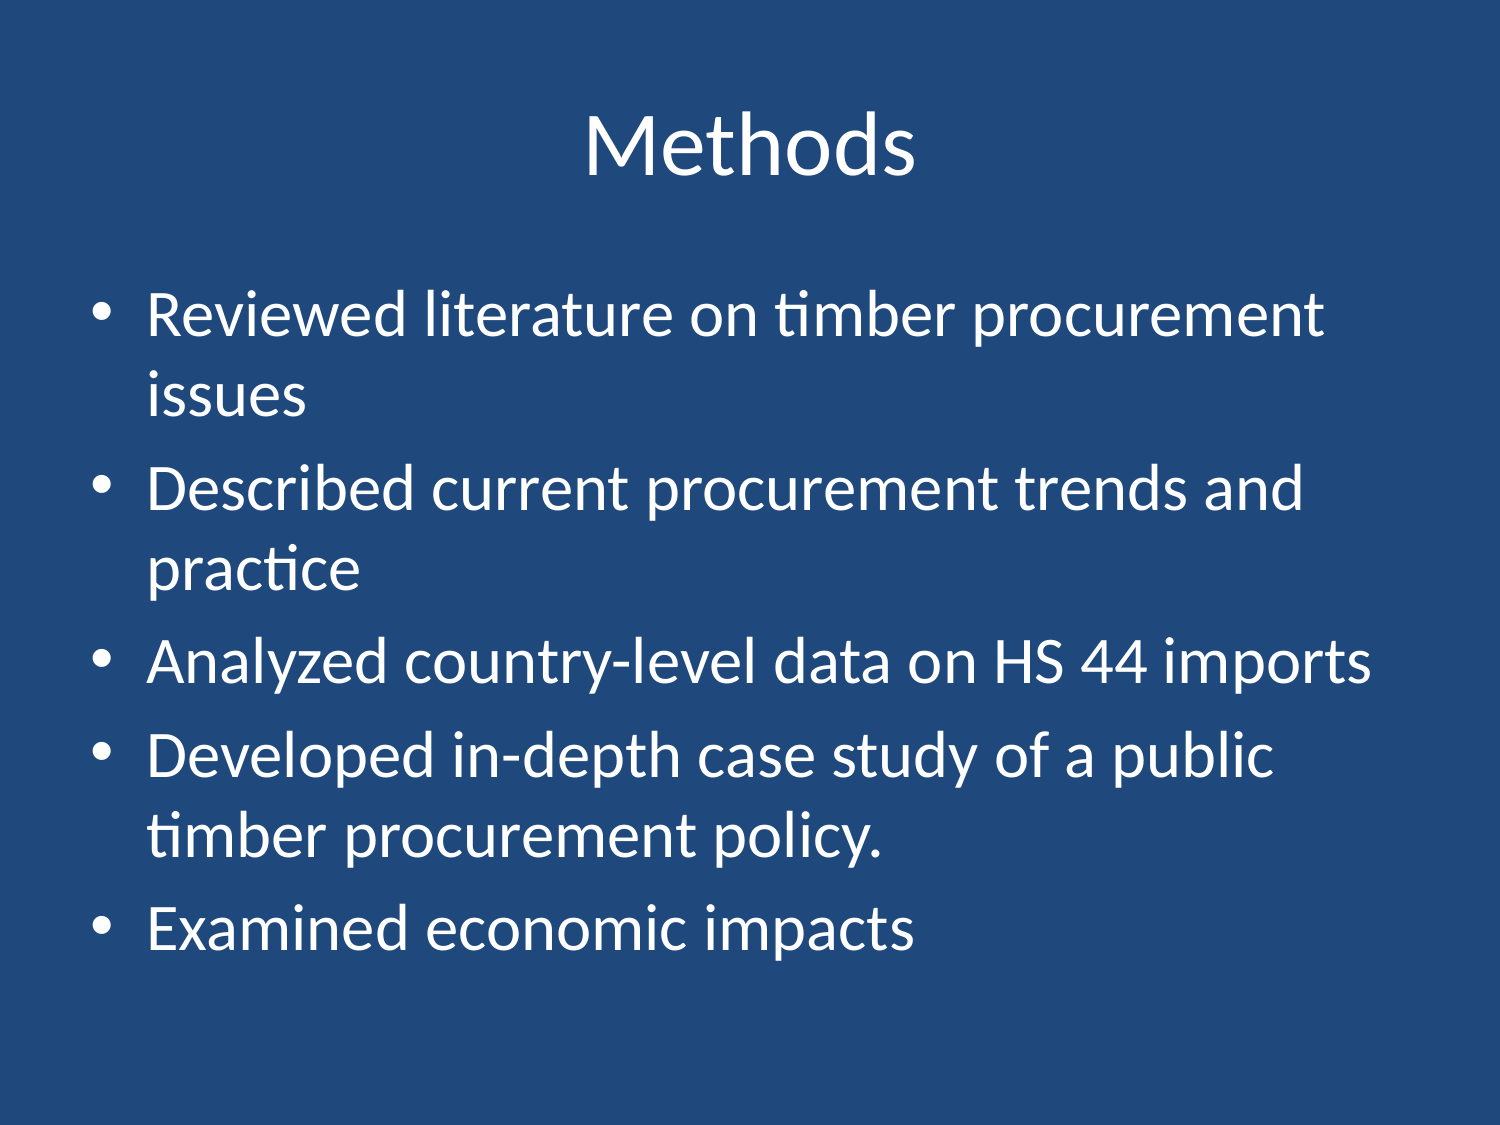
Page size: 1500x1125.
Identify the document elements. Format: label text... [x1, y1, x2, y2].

list Reviewed literature on timber procurement issues Described current procurement trends and practice Analyzed country-level data on HS 44 imports Developed in-depth case study of a public timber procurement policy. Examined economic impacts [75, 262, 1425, 1005]
title Methods [75, 45, 1425, 233]
